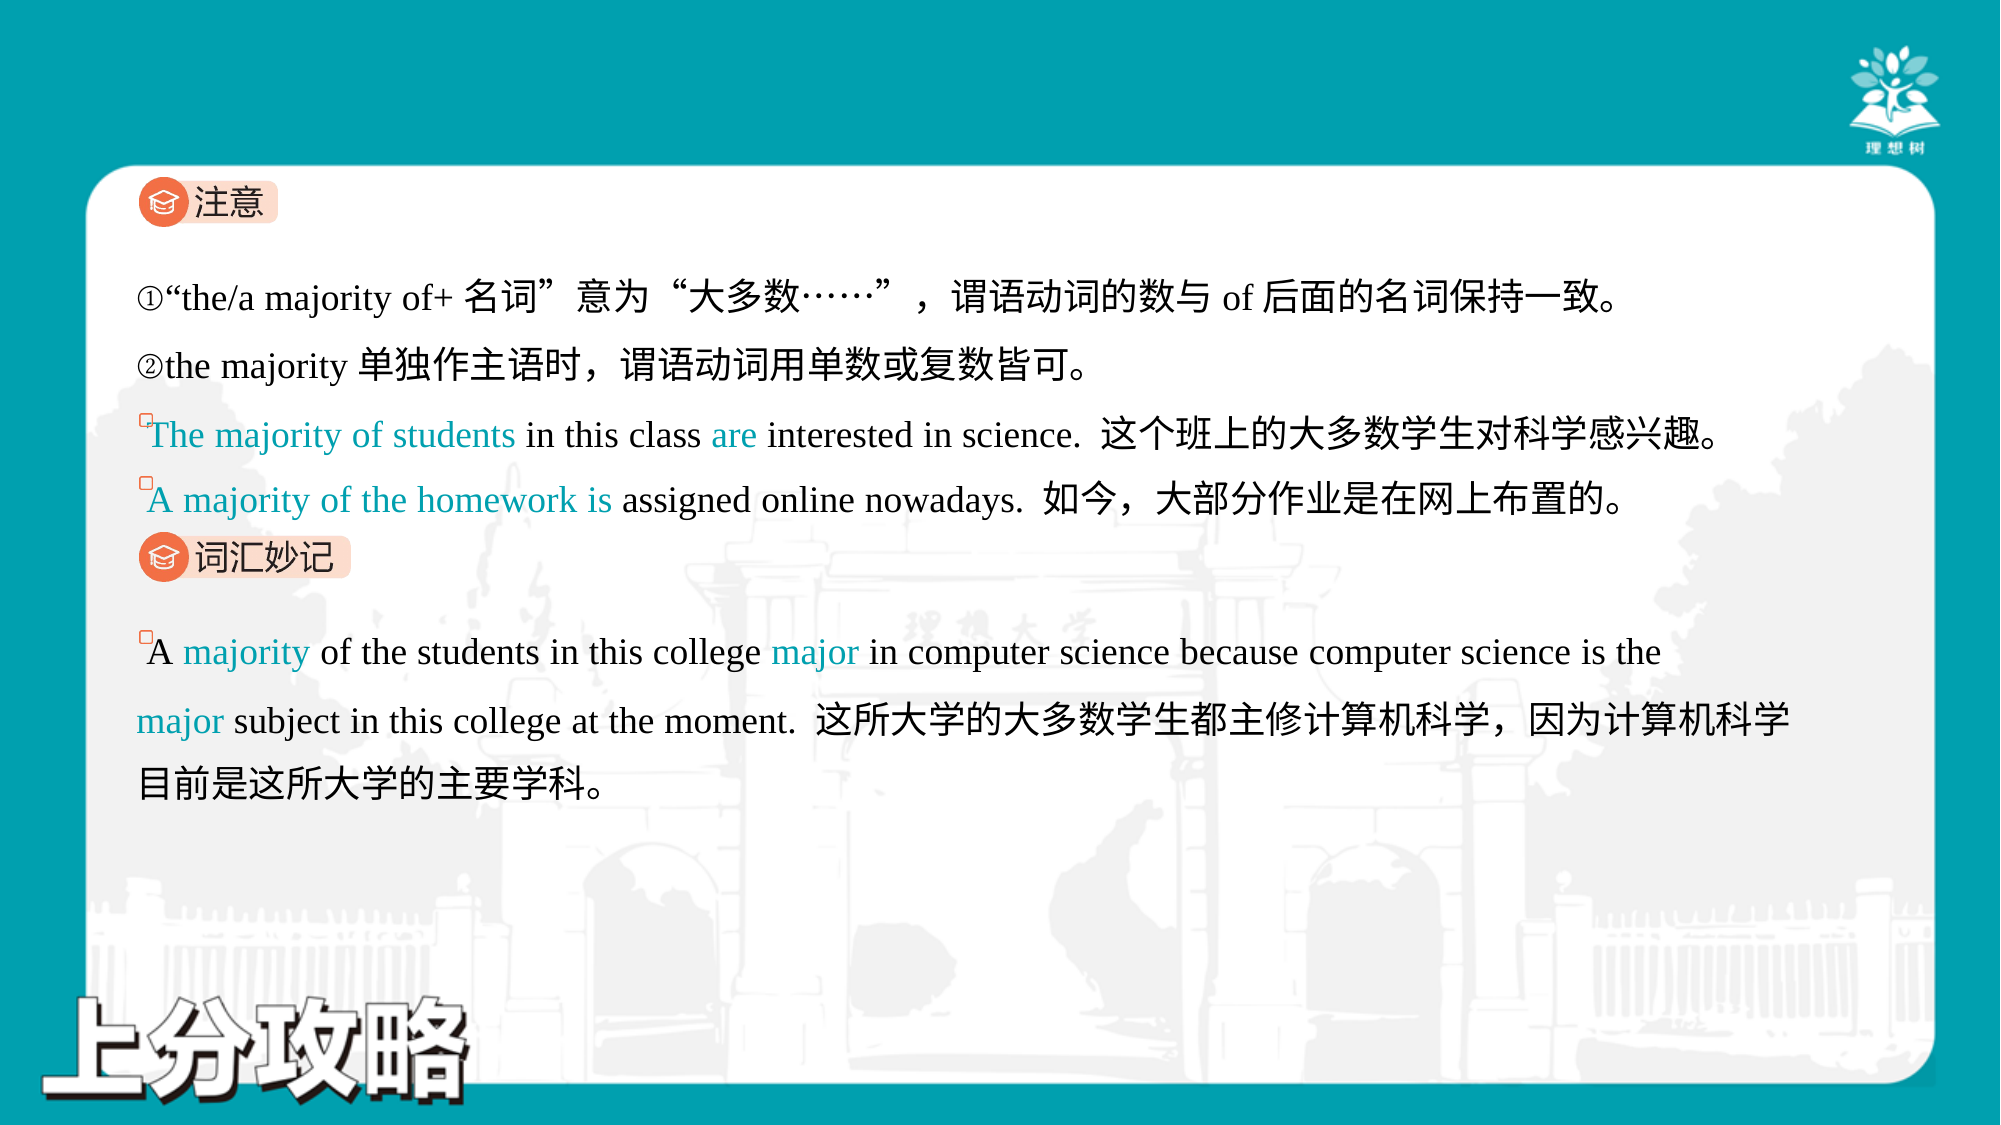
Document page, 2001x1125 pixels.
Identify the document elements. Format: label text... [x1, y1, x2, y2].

picture [0, 0, 2000, 1125]
text_box ①“the/a majority of+名词”意为“大多数……”，谓语动词的数与of后面的名词保持一致。 ②the majority单独作主语时，谓语动词用单数或复数皆可。 The majority of students in this class are interested in science. 这个班上的大多数学生对科学感兴趣。 A majority of the homework is assigned online nowadays. 如今，大部分作业是在网上布置的。#12 [136, 249, 1865, 513]
text_box A majority of the students in this college major in computer science because computer science is the major subject in this college at the moment. 这所大学的大多数学生都主修计算机科学，因为计算机科学 目前是这所大学的主要学科。#14 [136, 603, 1865, 798]
